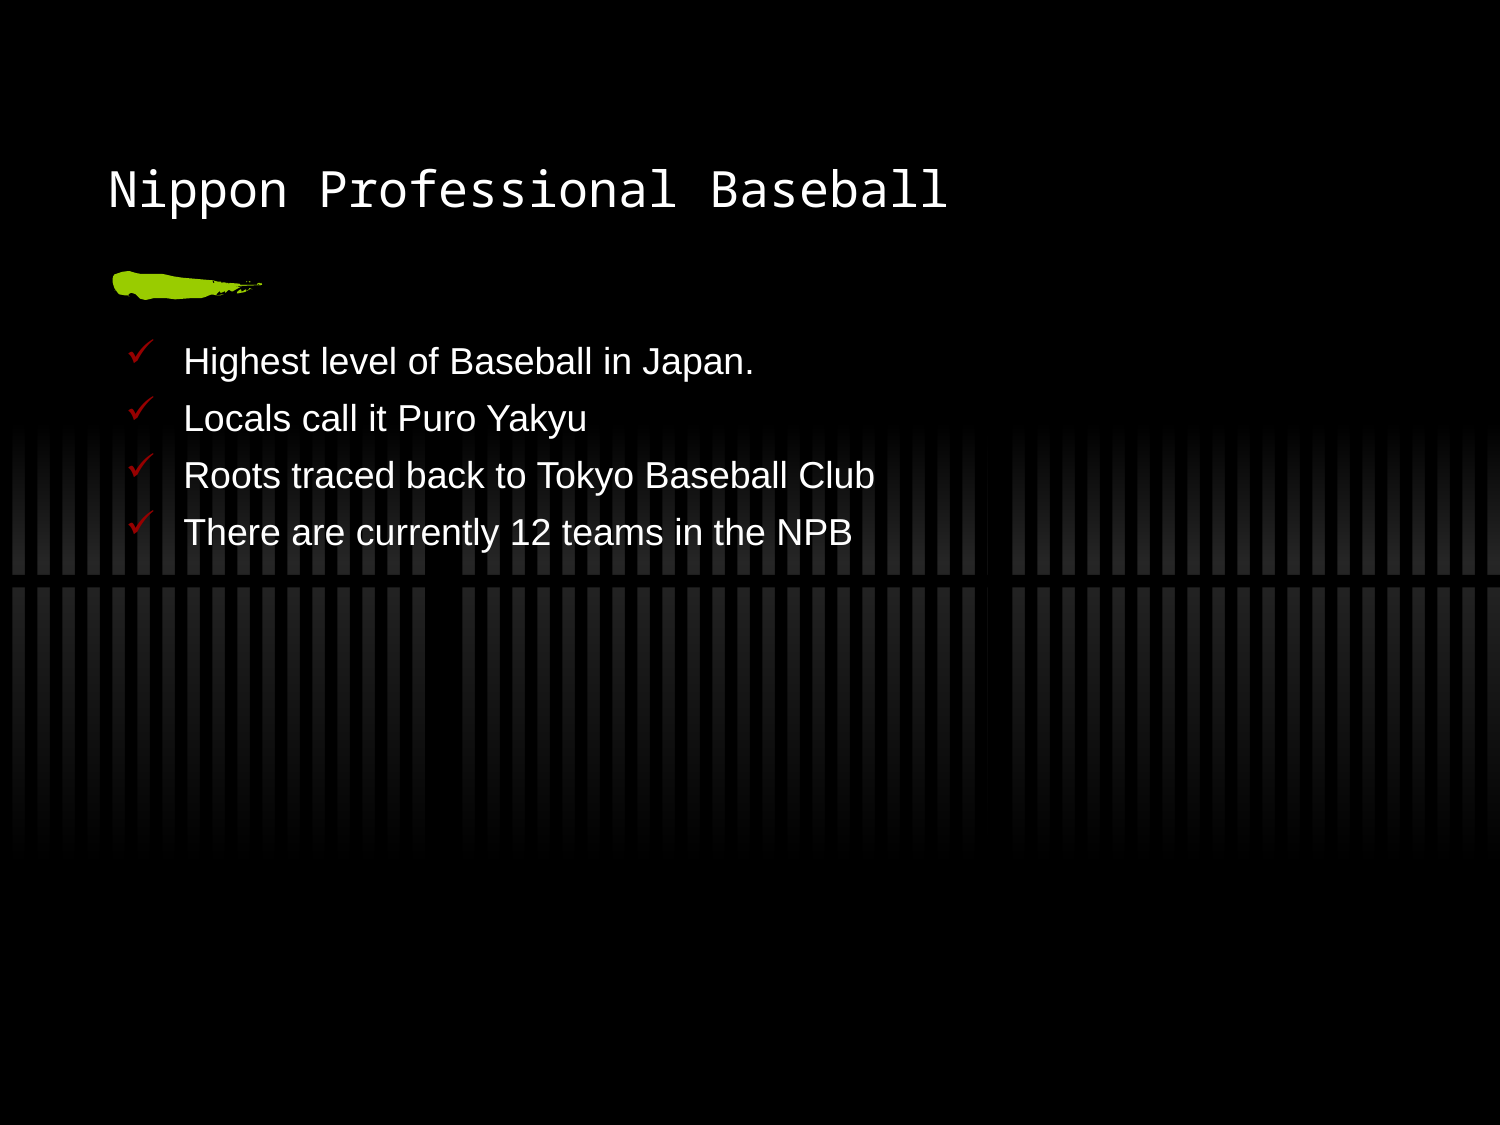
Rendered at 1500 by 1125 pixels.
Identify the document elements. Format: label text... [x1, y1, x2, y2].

title Nippon Professional Baseball [93, 112, 1407, 263]
list Highest level of Baseball in Japan. Locals call it Puro Yakyu Roots traced back to Tokyo Baseball Club There are currently 12 teams in the NPB [93, 324, 1407, 951]
